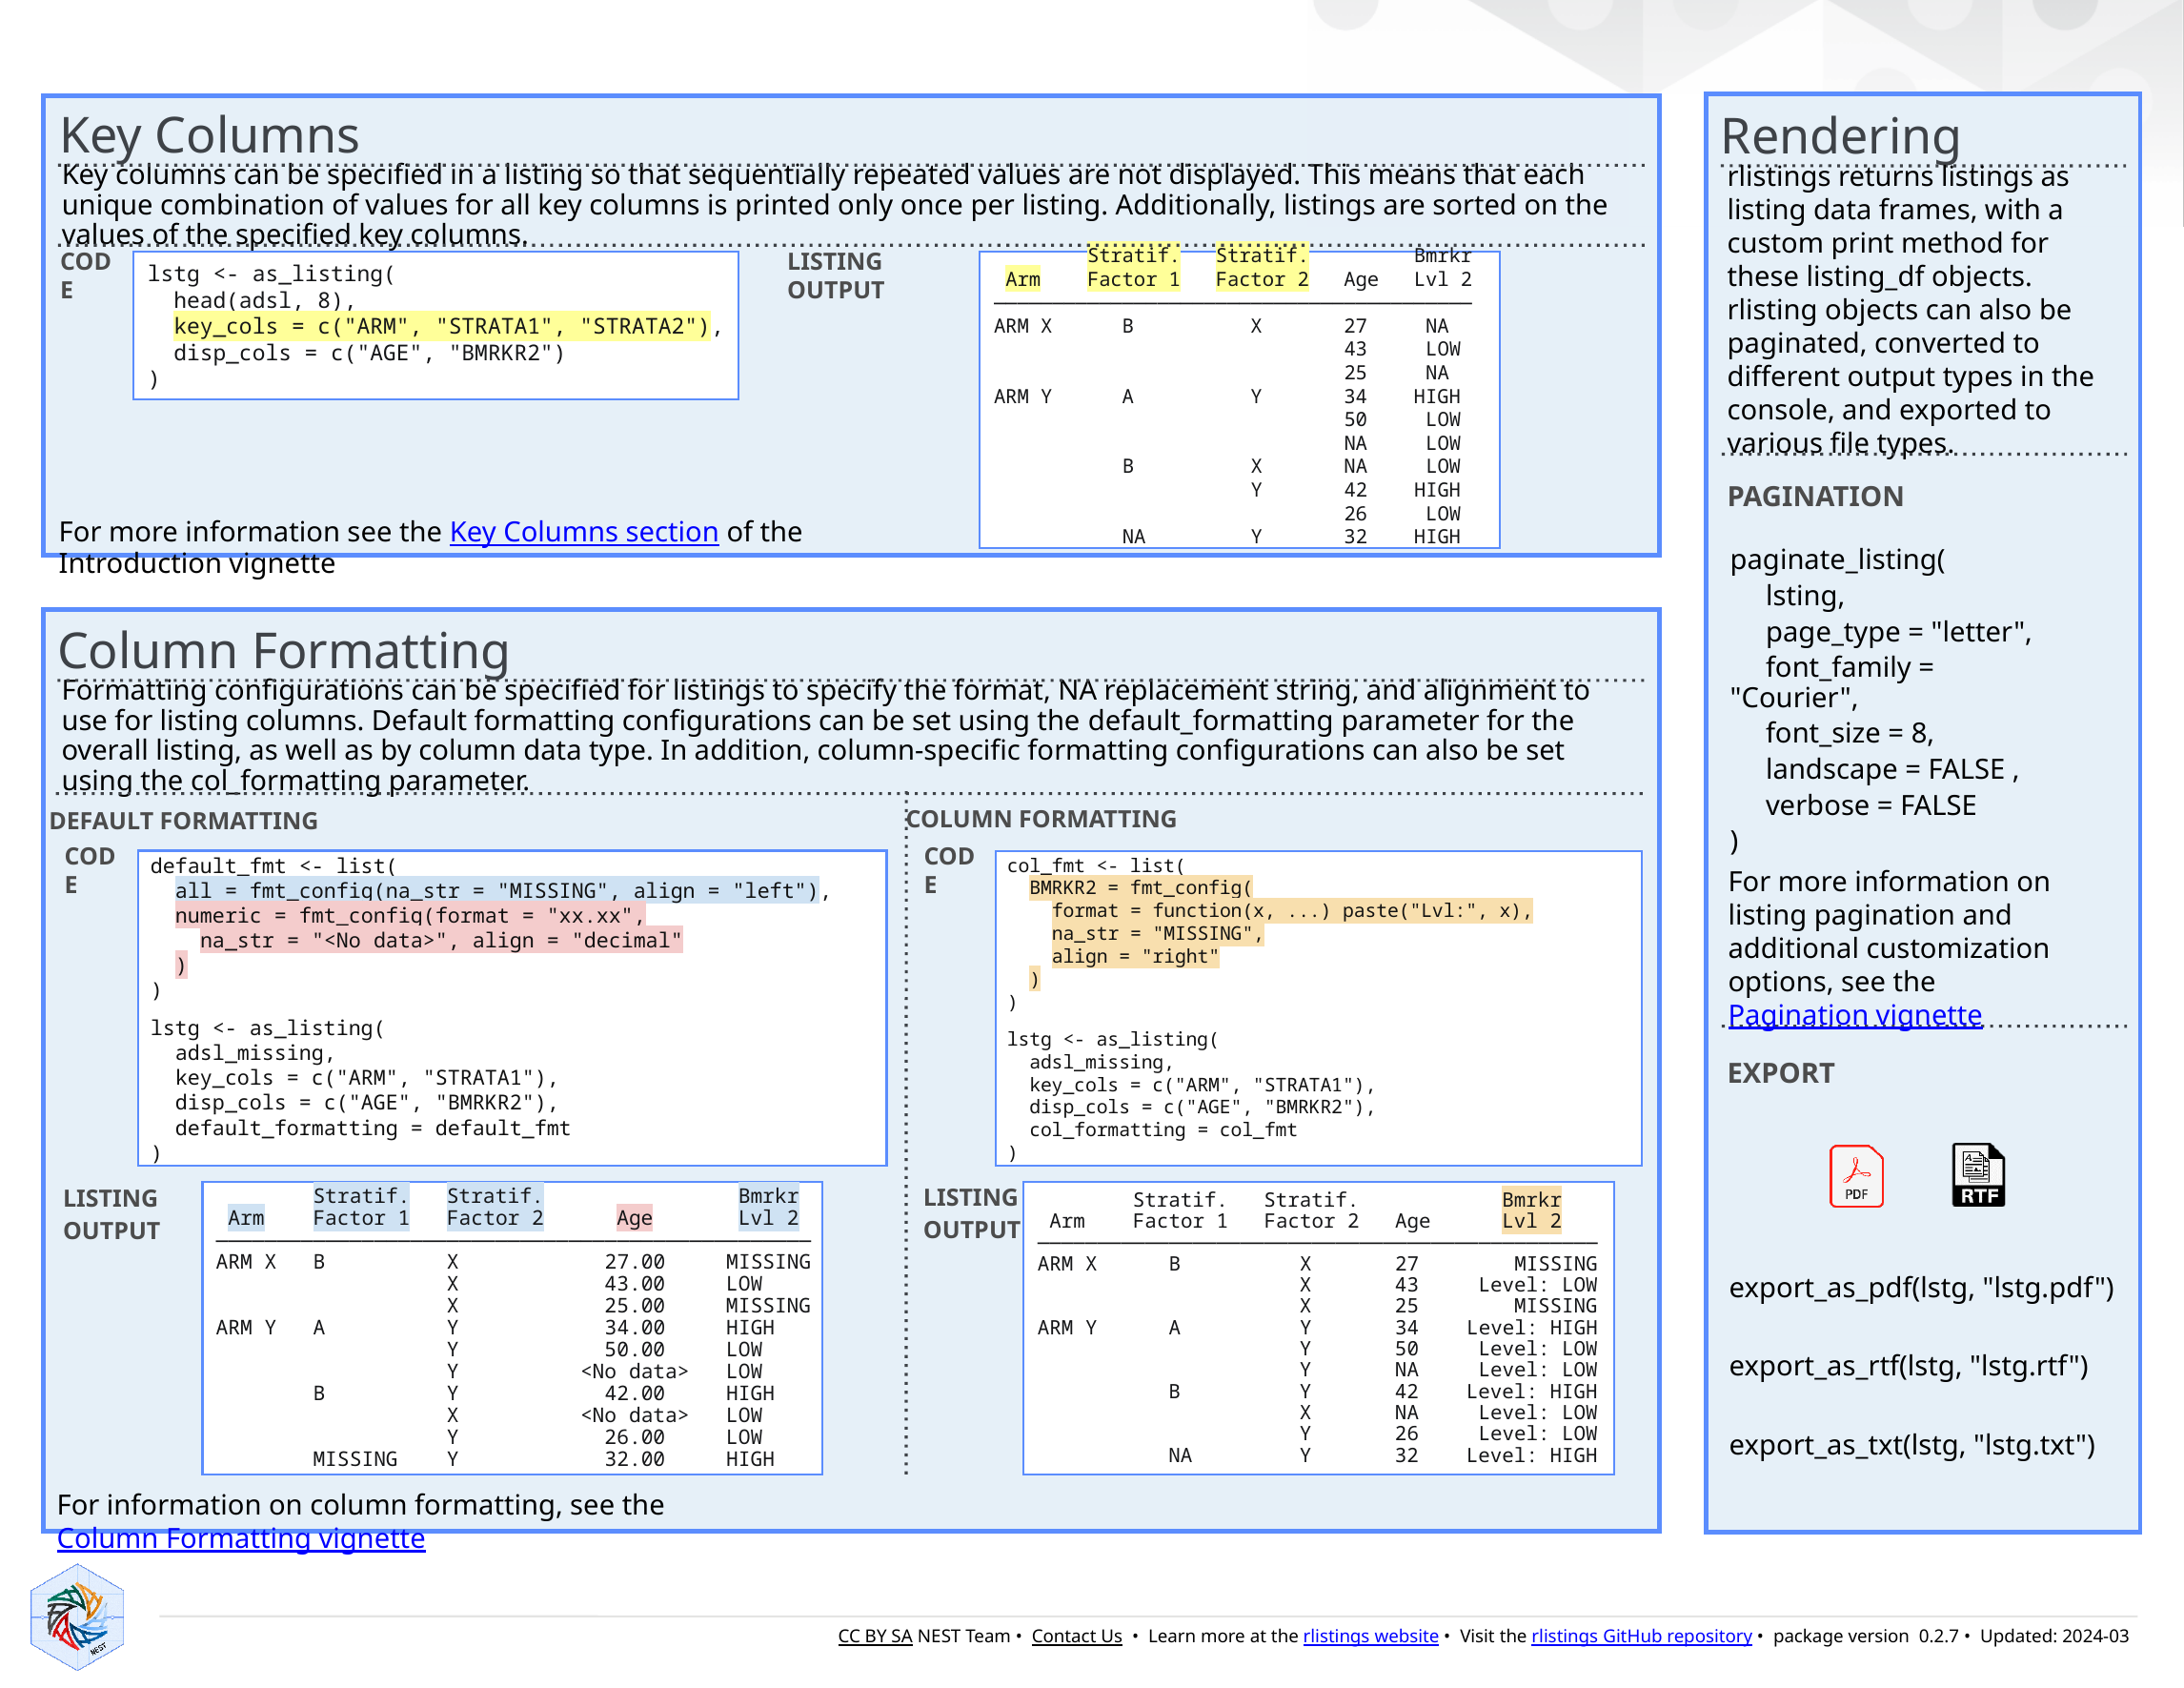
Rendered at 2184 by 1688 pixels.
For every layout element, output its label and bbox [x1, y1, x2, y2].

text_box [1706, 93, 2141, 1533]
text_box [43, 95, 1660, 556]
text_box [43, 609, 1660, 1535]
text_box [30, 0, 2184, 1671]
